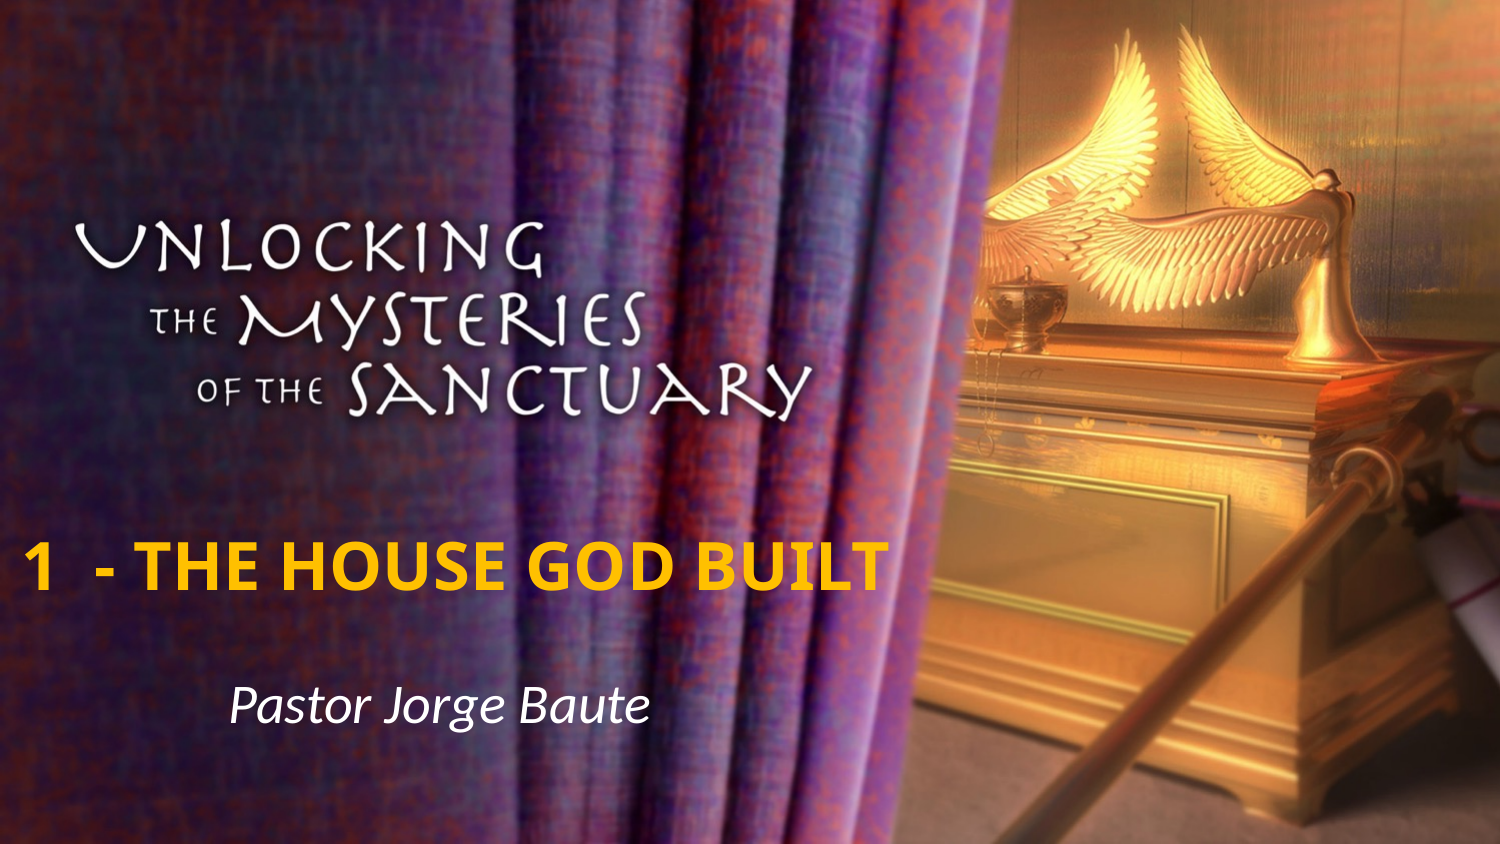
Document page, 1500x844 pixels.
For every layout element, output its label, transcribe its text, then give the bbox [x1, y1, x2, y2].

picture [0, 0, 1500, 844]
title 1 - THE HOUSE GOD BUILT [0, 474, 914, 656]
list Pastor Jorge Baute [53, 674, 827, 747]
